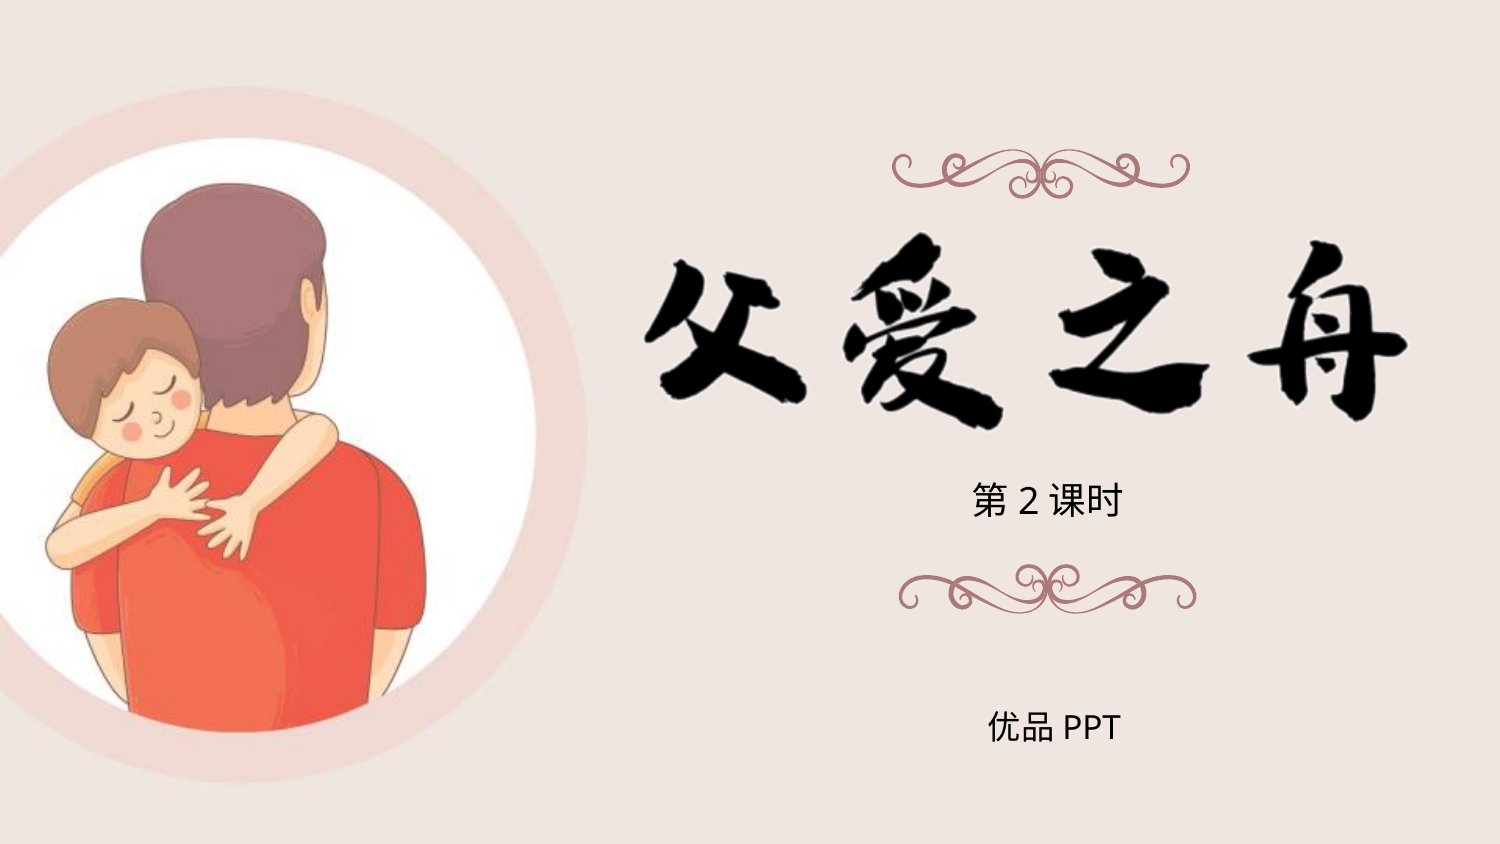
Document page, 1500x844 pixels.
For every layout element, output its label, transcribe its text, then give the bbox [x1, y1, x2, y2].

text_box 第2课时 [956, 469, 1139, 530]
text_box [891, 149, 1191, 198]
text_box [898, 564, 1197, 614]
picture [0, 0, 1500, 844]
text_box 优品PPT [916, 695, 1192, 754]
